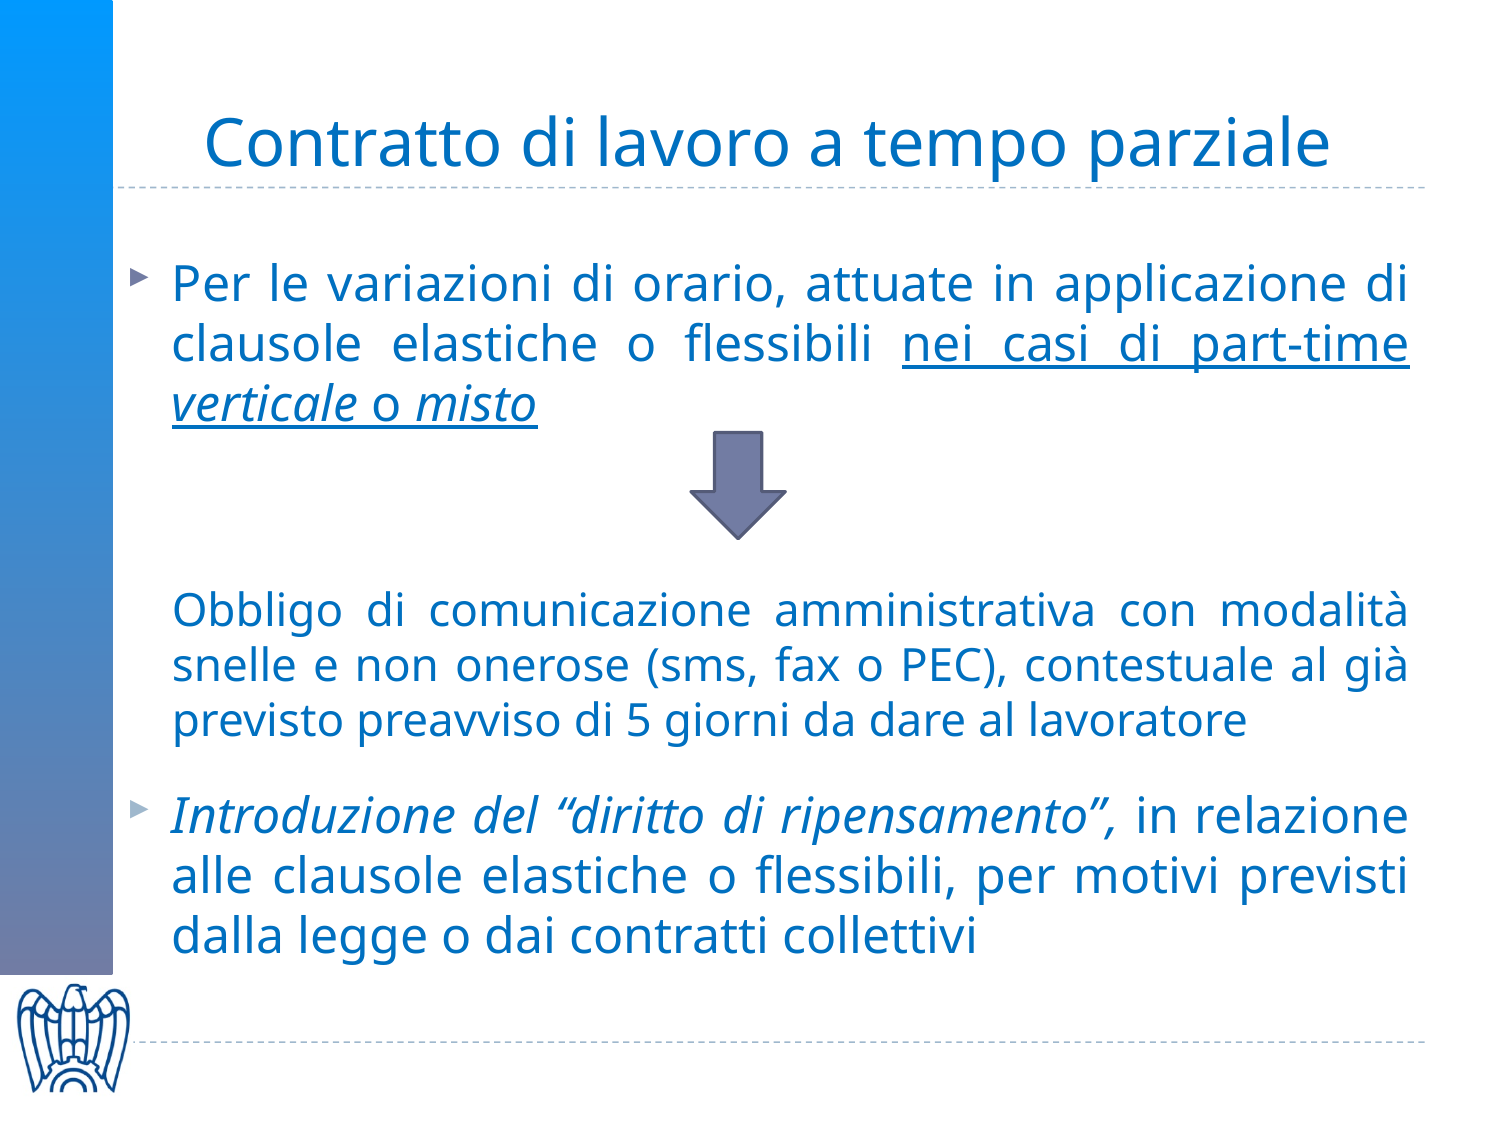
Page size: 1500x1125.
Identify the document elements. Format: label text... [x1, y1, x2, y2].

picture [0, 974, 134, 1113]
text_box [689, 430, 787, 540]
list Per le variazioni di orario, attuate in applicazione di clausole elastiche o flessibili nei casi di part-time verticale o misto Obbligo di comunicazione amministrativa con modalità snelle e non onerose (sms, fax o PEC), contestuale al già previsto preavviso di 5 giorni da dare al lavoratore Introduzione del “diritto di ripensamento”, in relazione alle clausole elastiche o flessibili, per motivi previsti dalla legge o dai contratti collettivi [113, 243, 1425, 1010]
text_box [0, 0, 113, 974]
title Contratto di lavoro a tempo parziale [113, 24, 1425, 188]
